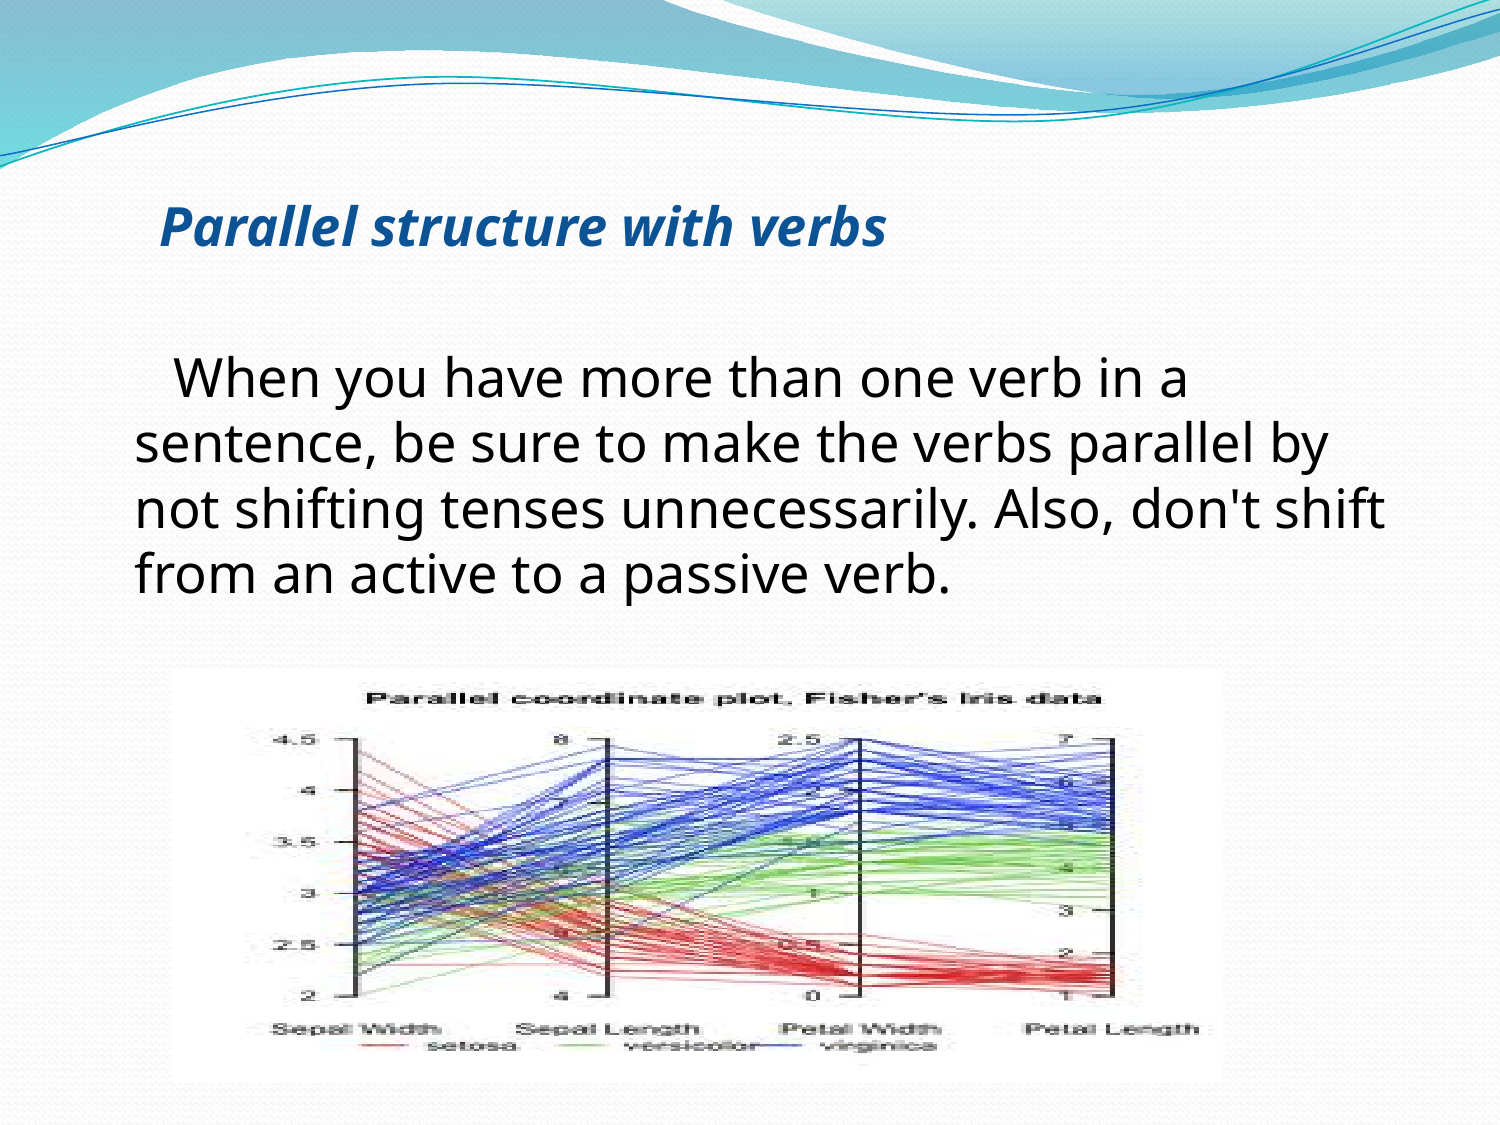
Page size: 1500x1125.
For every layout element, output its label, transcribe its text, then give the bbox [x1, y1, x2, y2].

picture [170, 668, 1223, 1083]
list Parallel structure with verbs When you have more than one verb in a sentence, be sure to make the verbs parallel by not shifting tenses unnecessarily. Also, don't shift from an active to a passive verb. [75, 184, 1425, 1035]
